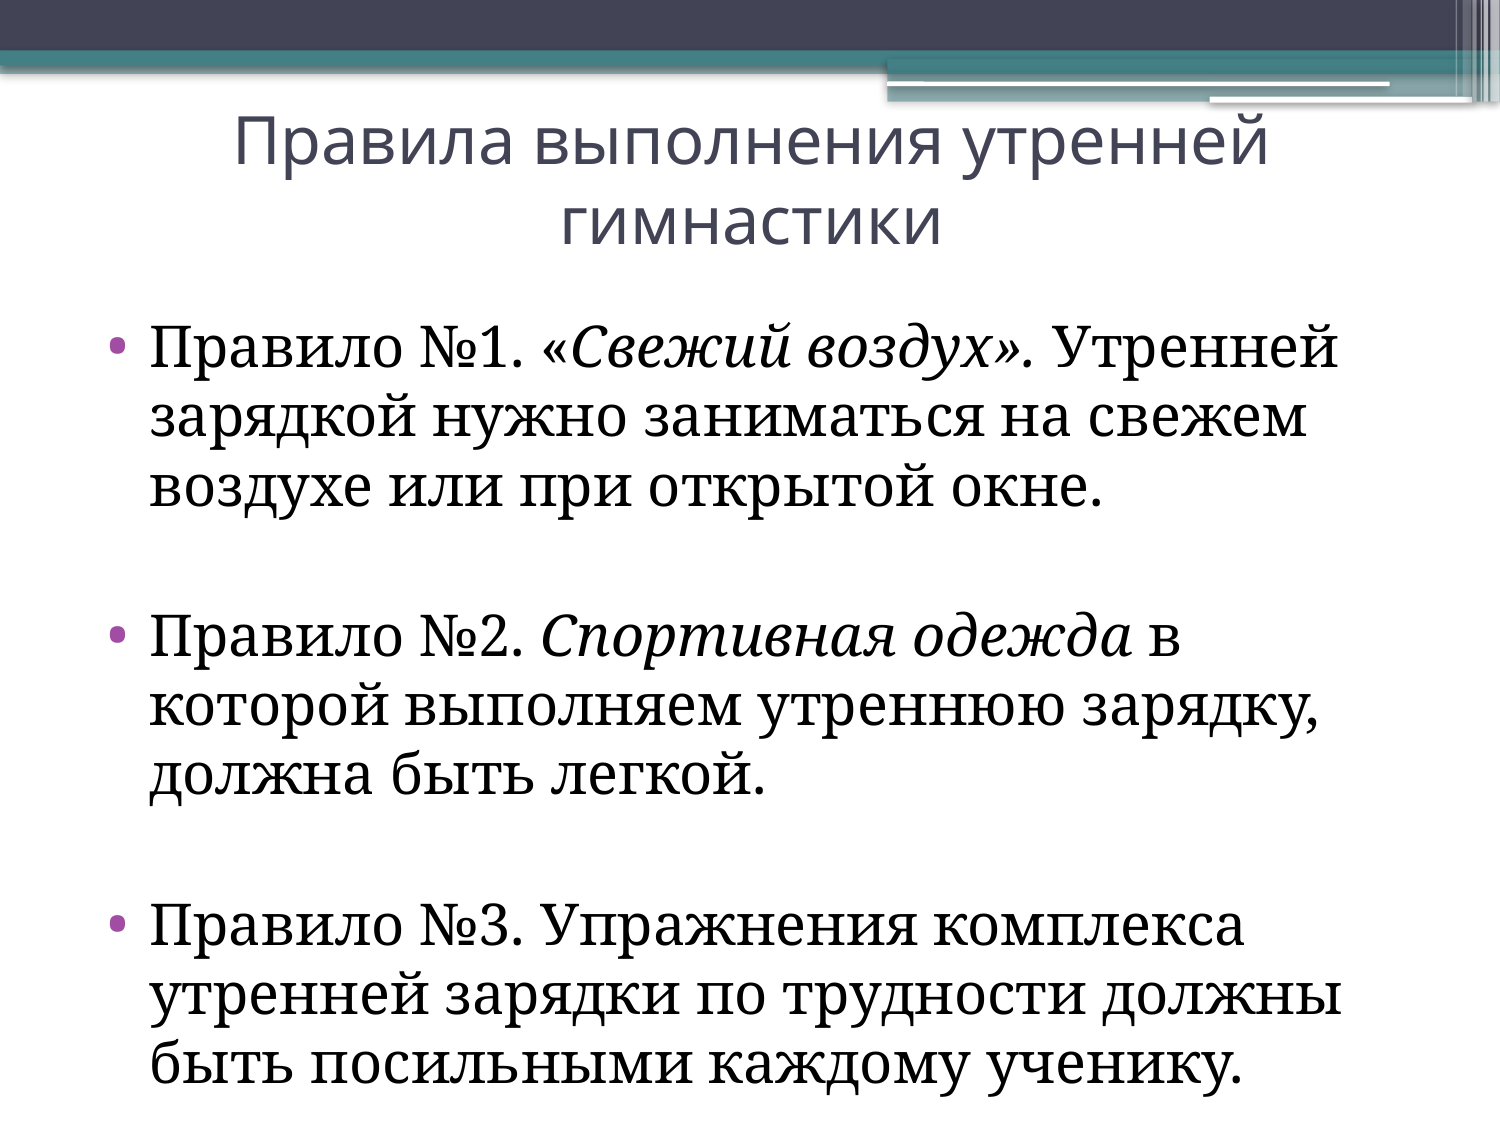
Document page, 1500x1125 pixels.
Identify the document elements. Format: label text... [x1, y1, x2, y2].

title Правила выполнения утренней гимнастики [76, 90, 1427, 265]
list Правило №1. «Свежий воздух». Утренней зaрядкой нужно заниматься на свежем воздухе или при открытой окне. Правило №2. Спортивная одежда в которой выполняем утреннюю зарядку, должна быть легкой. Правило №3. Упражнения комплекса утренней зарядки по трудности должны быть посильными каждому ученику. [75, 302, 1425, 1106]
